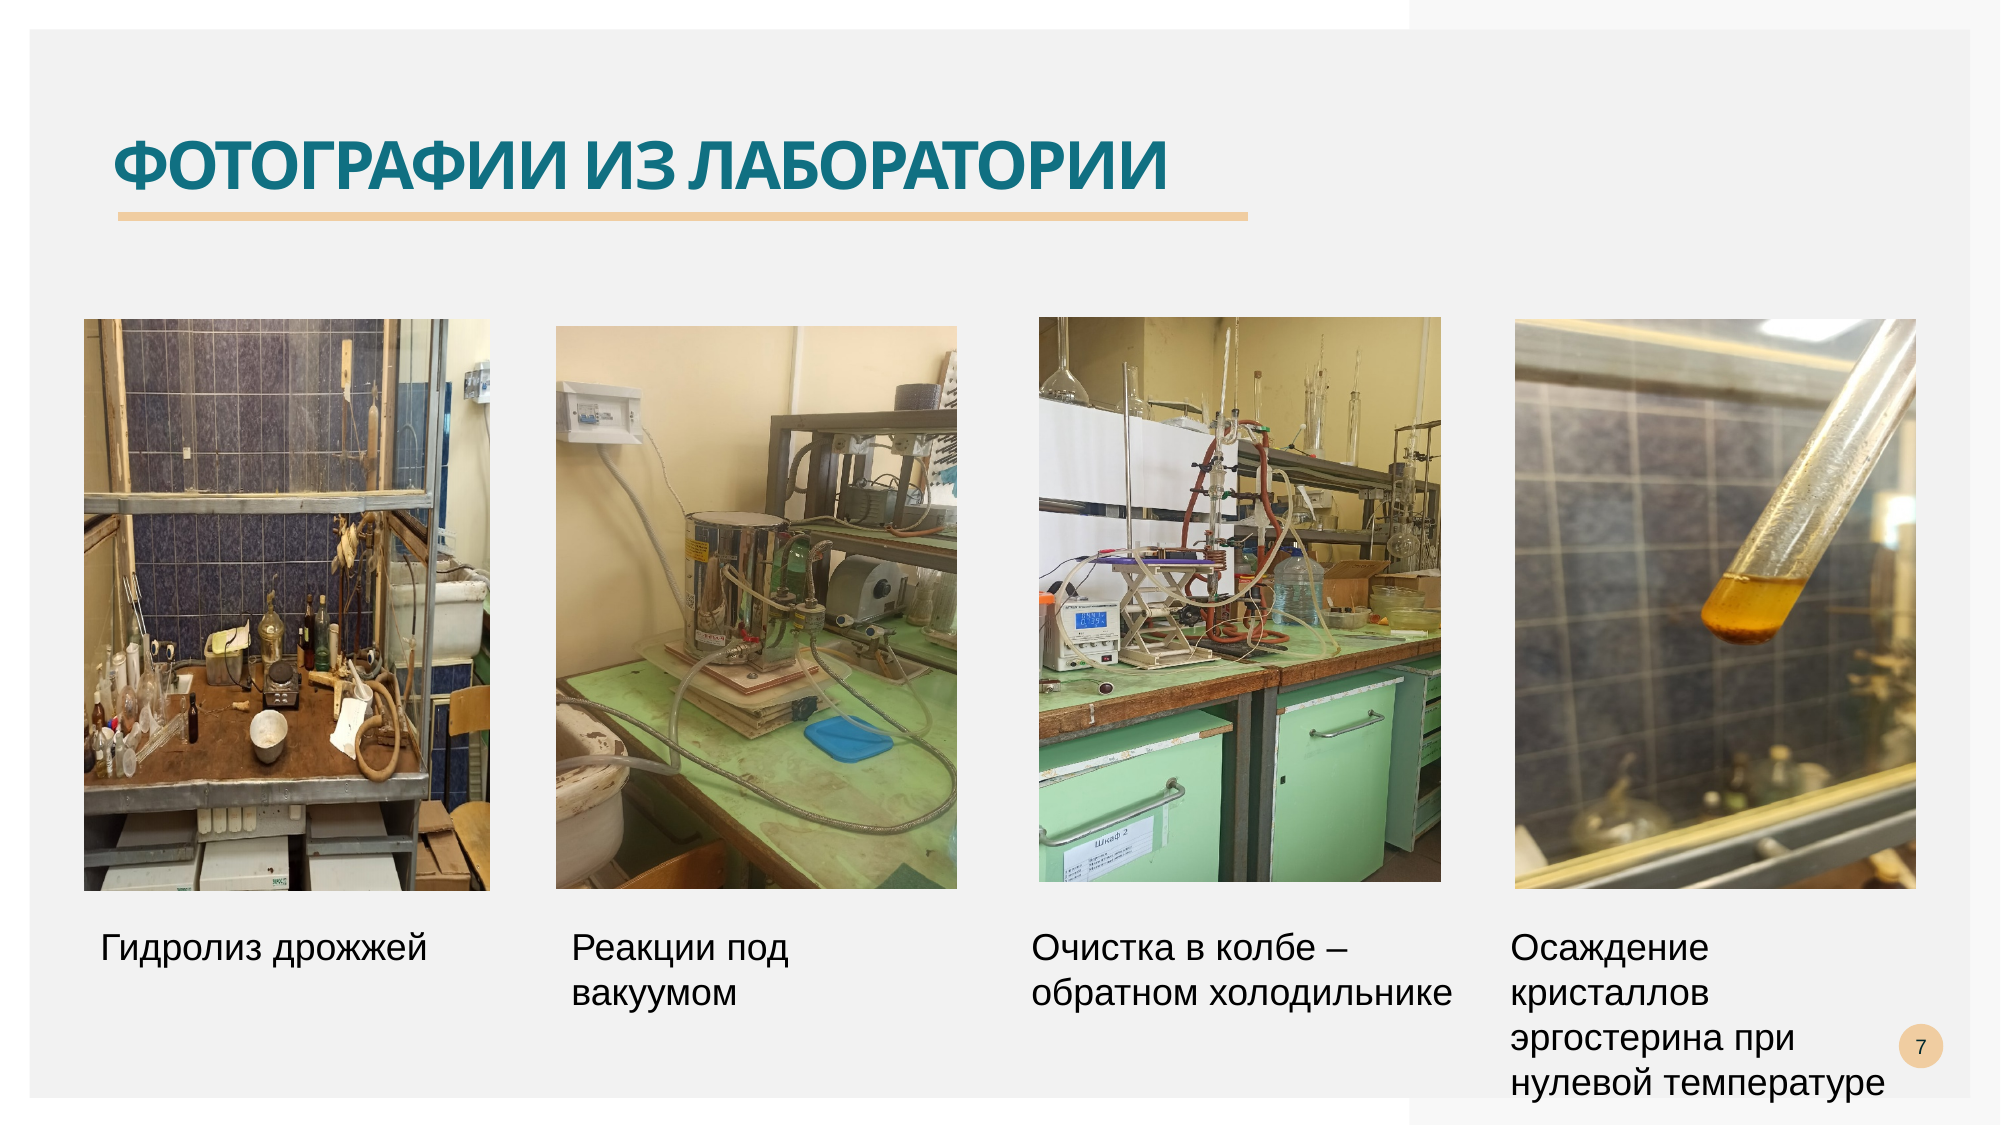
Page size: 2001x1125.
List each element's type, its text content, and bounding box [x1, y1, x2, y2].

text_box Осаждение кристаллов эргостерина при нулевой температуре [1495, 915, 1916, 1110]
slide_number 7 [1916, 1023, 1944, 1069]
text_box Очистка в колбе – обратном холодильнике [1016, 915, 1479, 1021]
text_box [84, 317, 1916, 891]
text_box Гидролиз дрожжей [85, 915, 444, 975]
title Фотографии из лаборатории [112, 132, 1353, 194]
text_box Реакции под вакуумом [556, 915, 880, 1021]
